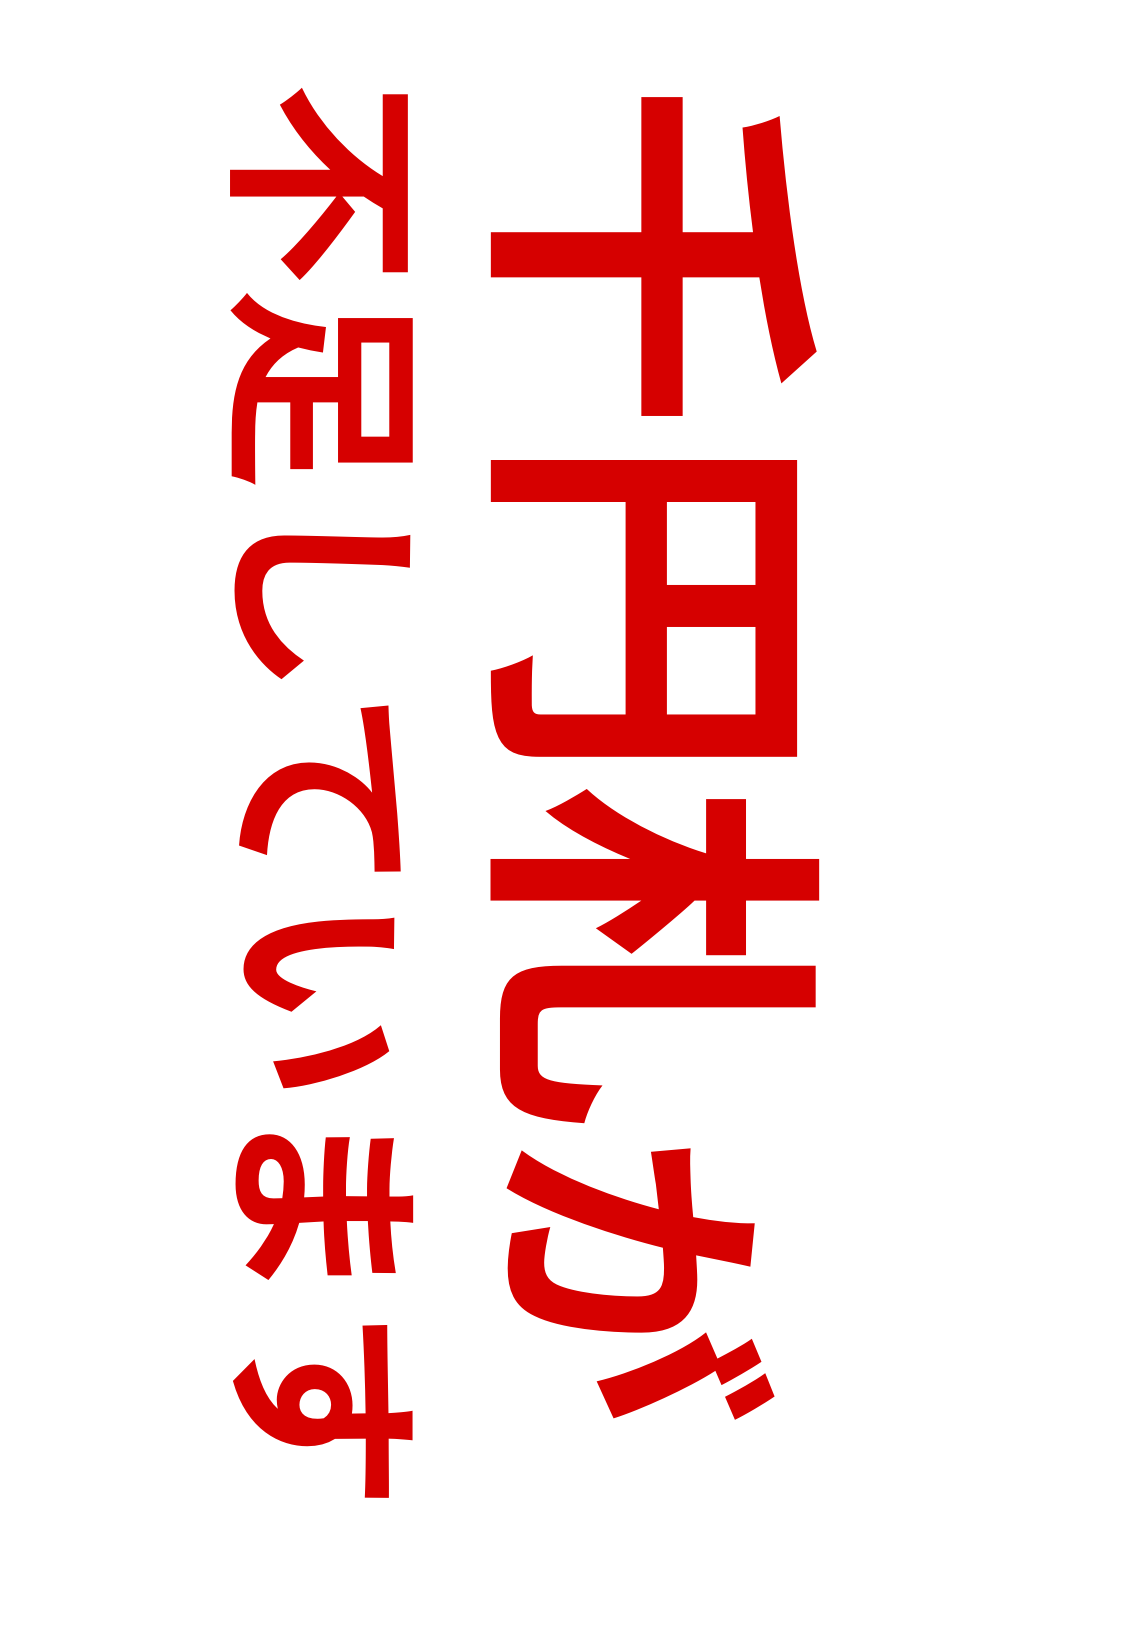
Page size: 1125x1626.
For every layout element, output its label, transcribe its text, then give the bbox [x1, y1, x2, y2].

text_box 千円札が 不足しています [200, 66, 903, 1533]
